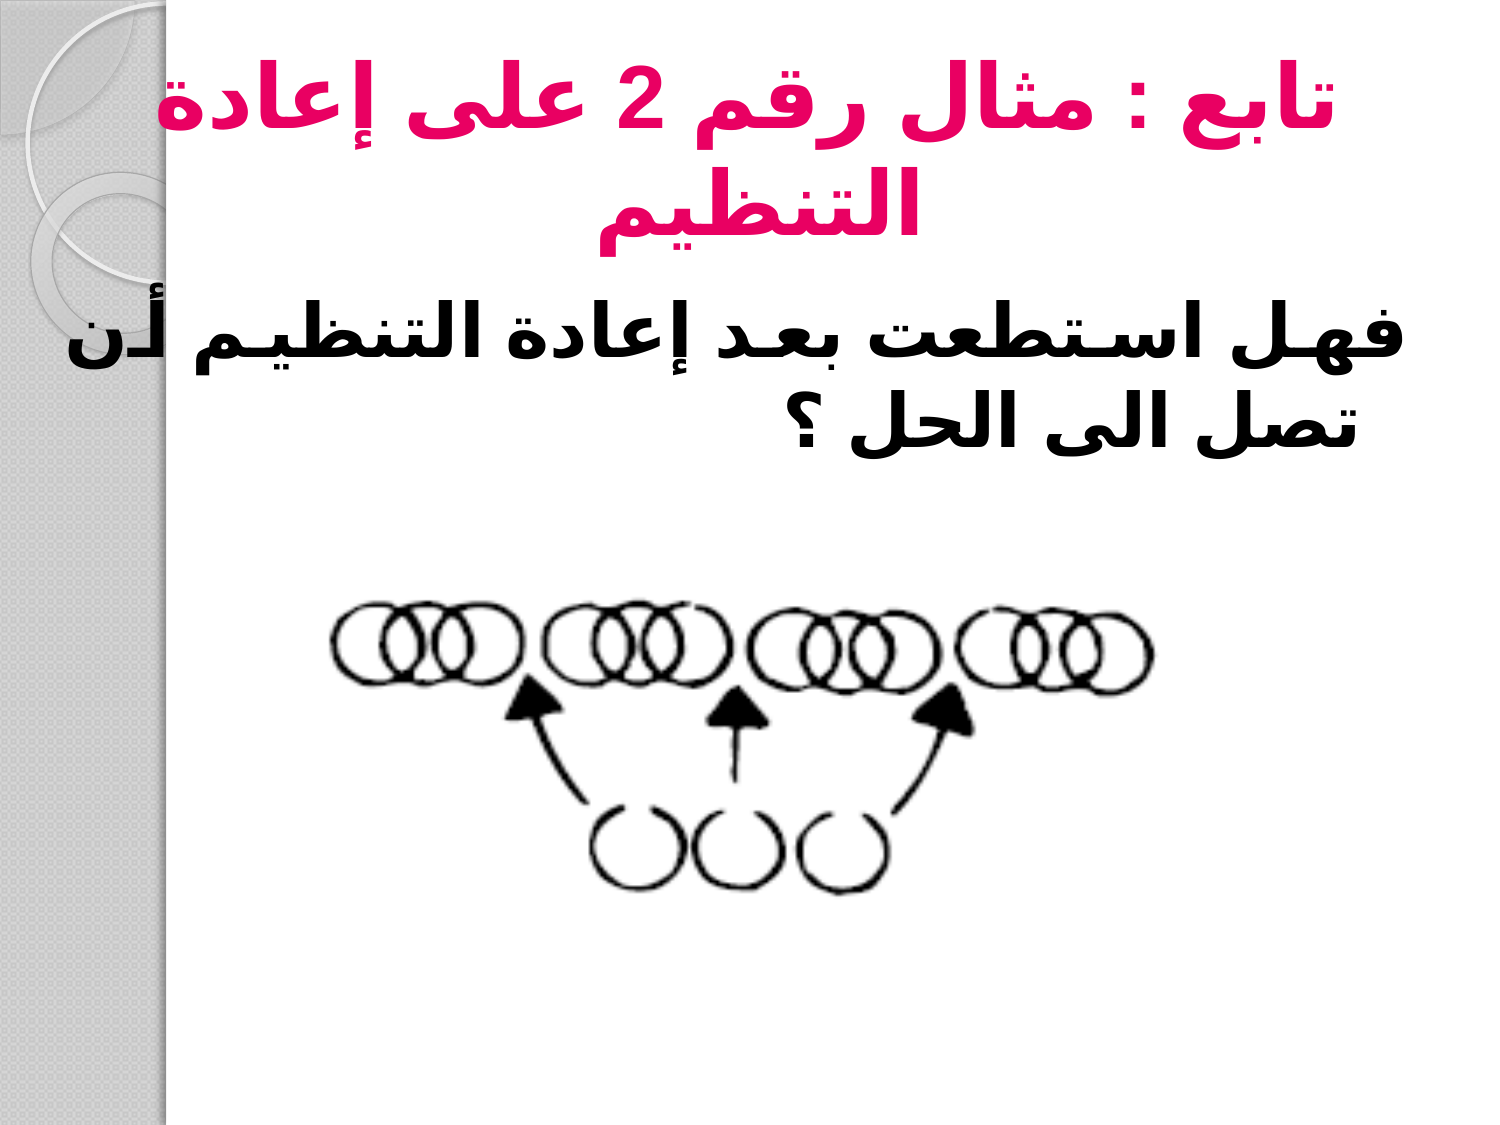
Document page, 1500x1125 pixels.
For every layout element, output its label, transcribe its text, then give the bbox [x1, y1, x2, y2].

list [212, 533, 1299, 951]
title تابع : مثال رقم 2 على إعادة التنظيم [49, 37, 1446, 255]
list فهل استطعت بعد إعادة التنظيم أن تصل الى الحل ؟ [49, 275, 1438, 1088]
